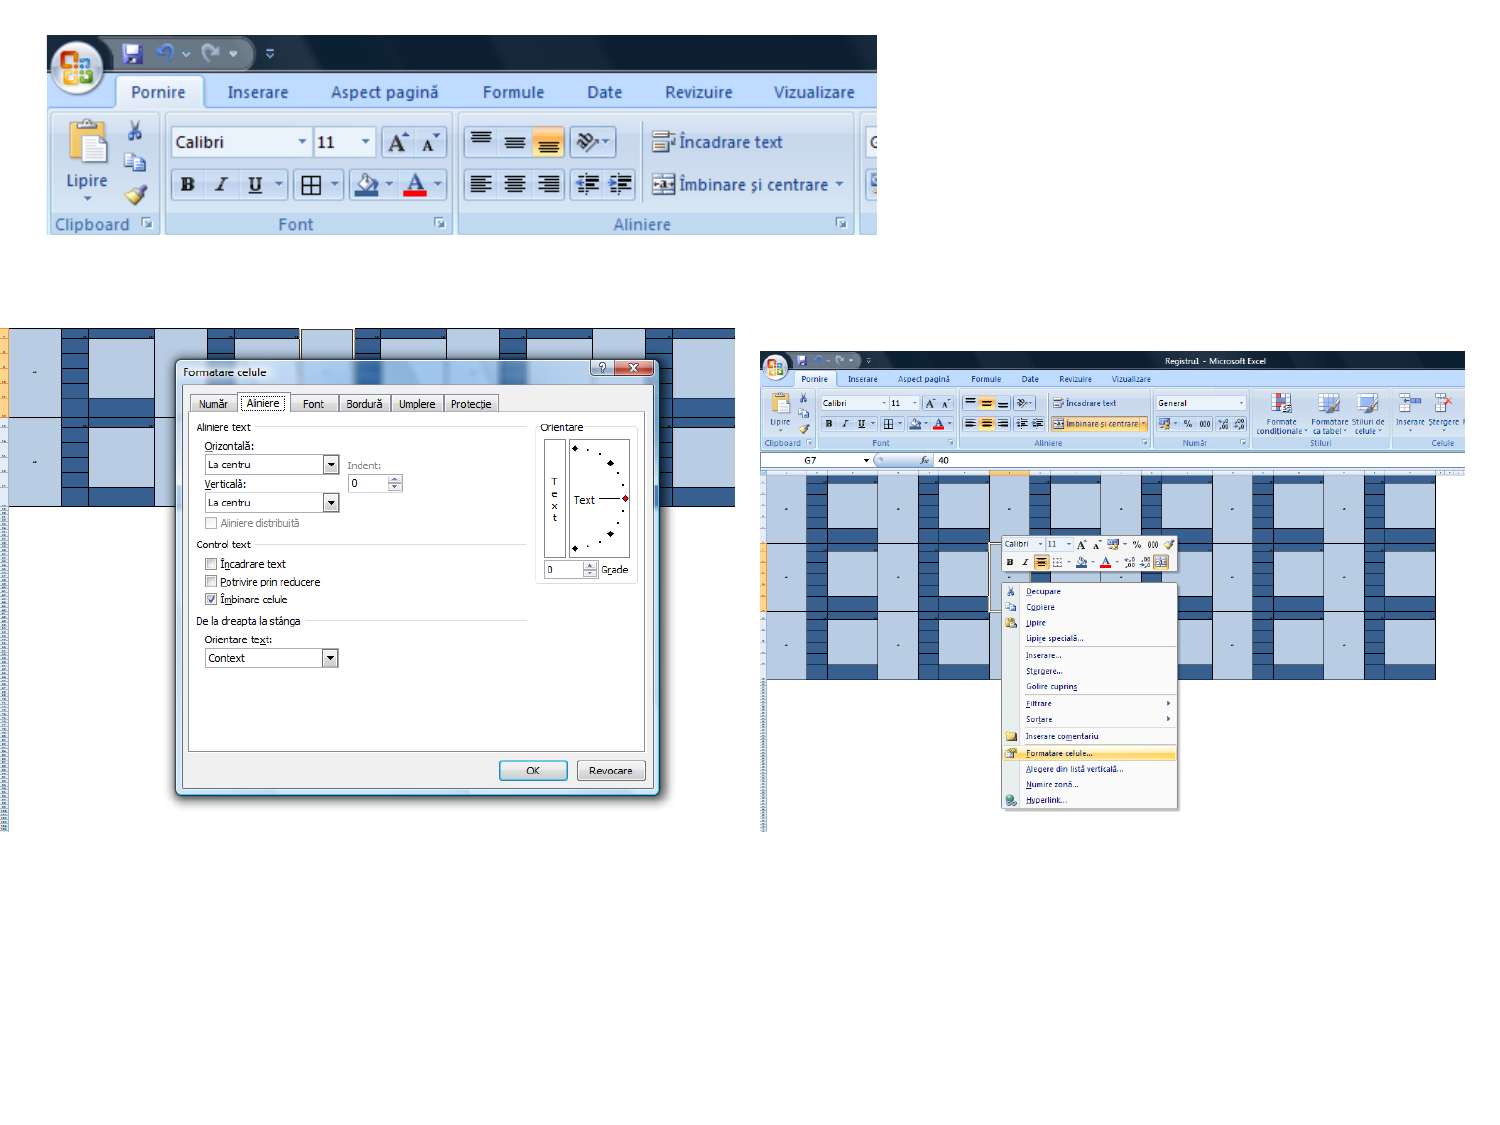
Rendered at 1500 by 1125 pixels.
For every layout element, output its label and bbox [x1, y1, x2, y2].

picture [0, 327, 736, 833]
picture [759, 351, 1466, 833]
picture [46, 34, 878, 235]
